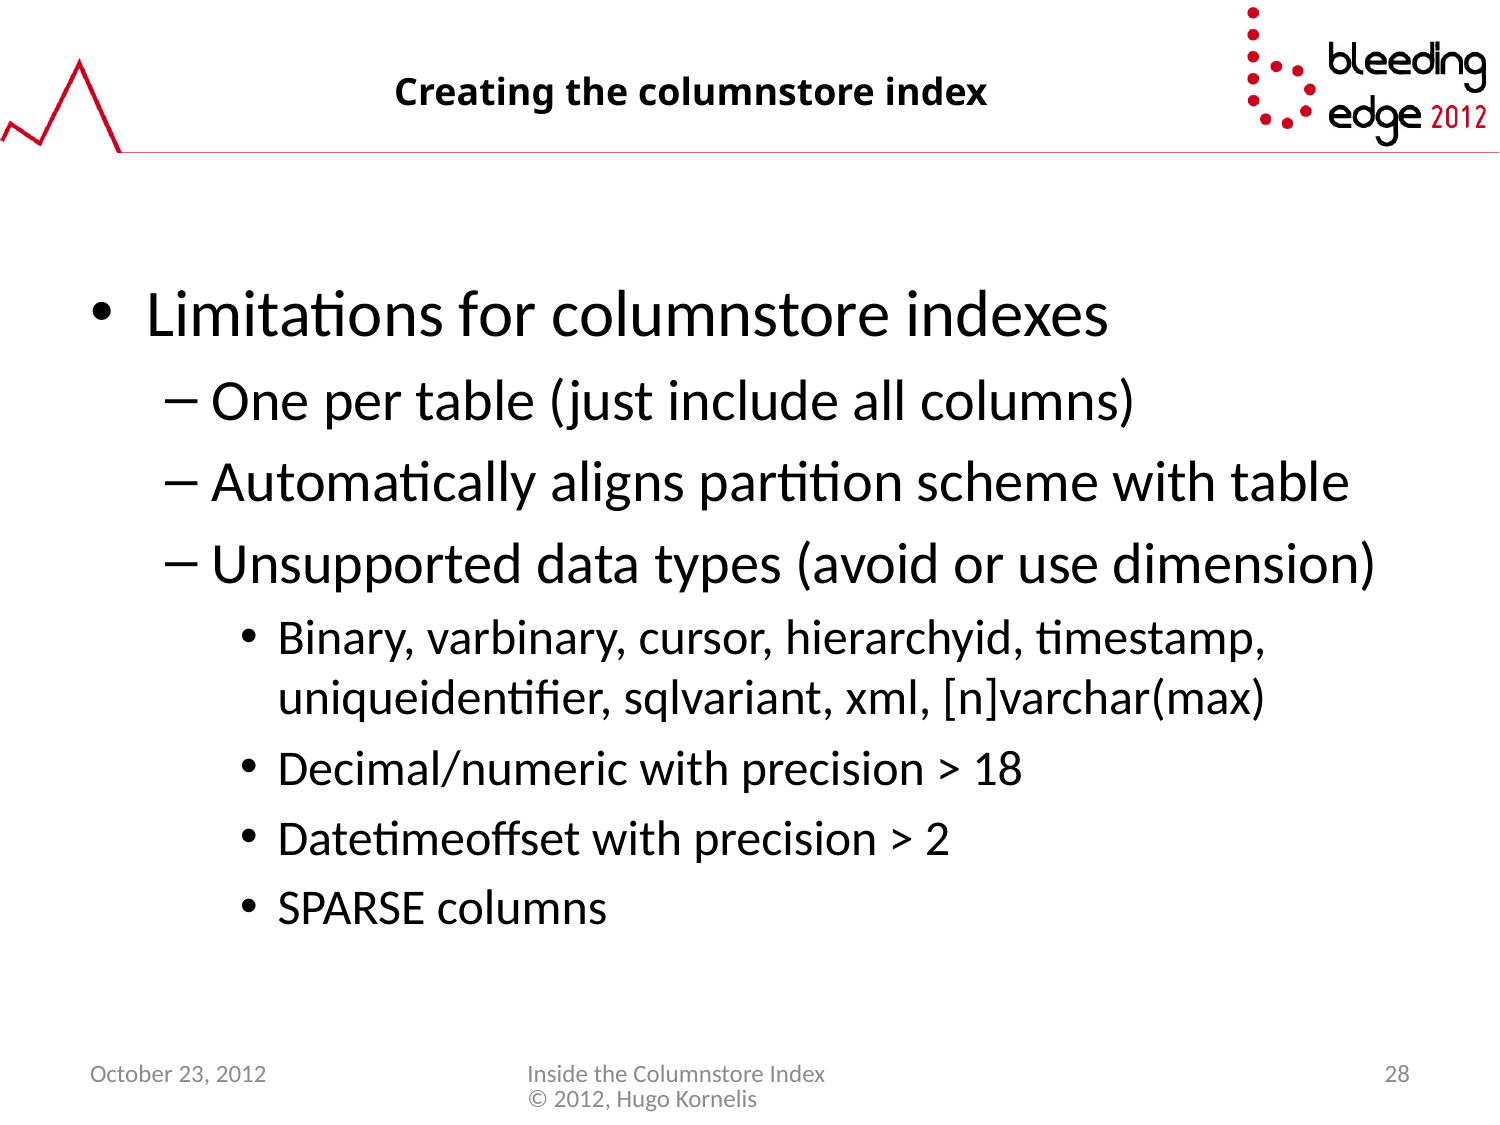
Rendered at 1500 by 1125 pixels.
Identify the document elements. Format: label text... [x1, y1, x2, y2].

picture [0, 1, 1500, 153]
list Limitations for columnstore indexes One per table (just include all columns) Automatically aligns partition scheme with table Unsupported data types (avoid or use dimension) Binary, varbinary, cursor, hierarchyid, timestamp, uniqueidentifier, sqlvariant, xml, [n]varchar(max) Decimal/numeric with precision > 18 Datetimeoffset with precision > 2 SPARSE columns [75, 262, 1425, 1005]
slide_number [75, 1042, 425, 1103]
footer Inside the Columnstore Index © 2012, Hugo Kornelis [512, 1042, 988, 1103]
title Creating the columnstore index [162, 60, 1220, 122]
slide_number 28 [1074, 1042, 1425, 1103]
